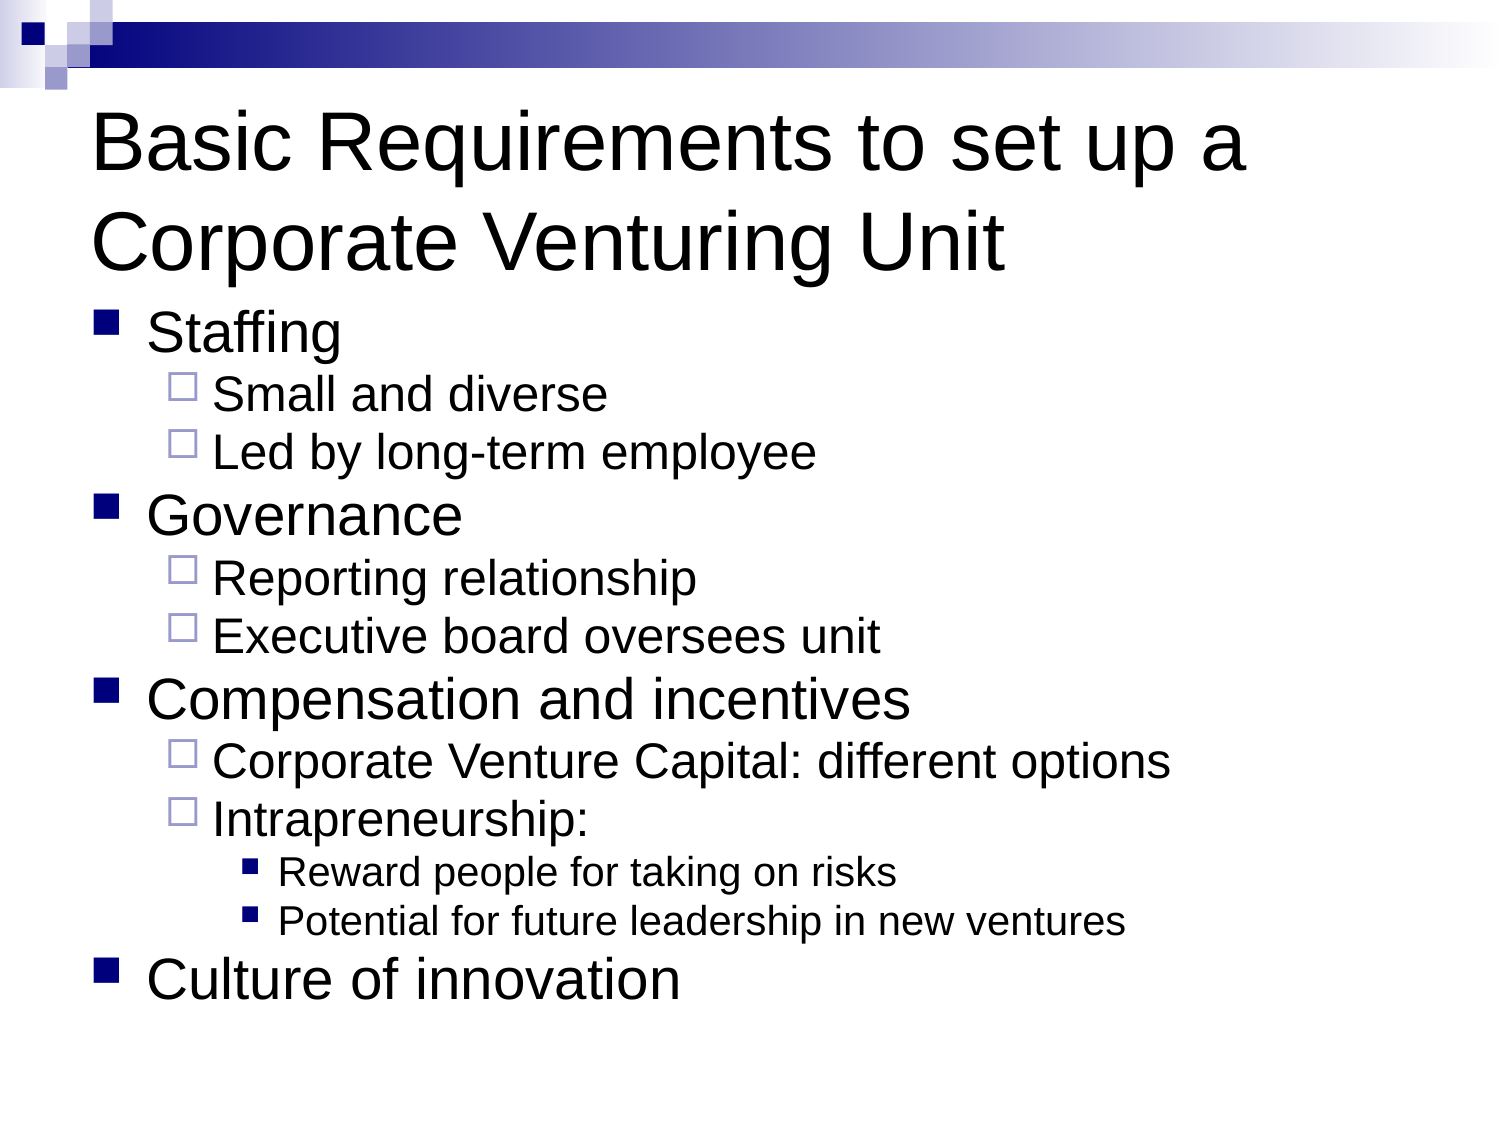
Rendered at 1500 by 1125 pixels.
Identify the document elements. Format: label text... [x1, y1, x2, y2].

list Staffing Small and diverse Led by long-term employee Governance Reporting relationship Executive board oversees unit Compensation and incentives Corporate Venture Capital: different options Intrapreneurship: Reward people for taking on risks Potential for future leadership in new ventures Culture of innovation [74, 299, 1426, 1088]
title Basic Requirements to set up a Corporate Venturing Unit [74, 74, 1426, 299]
